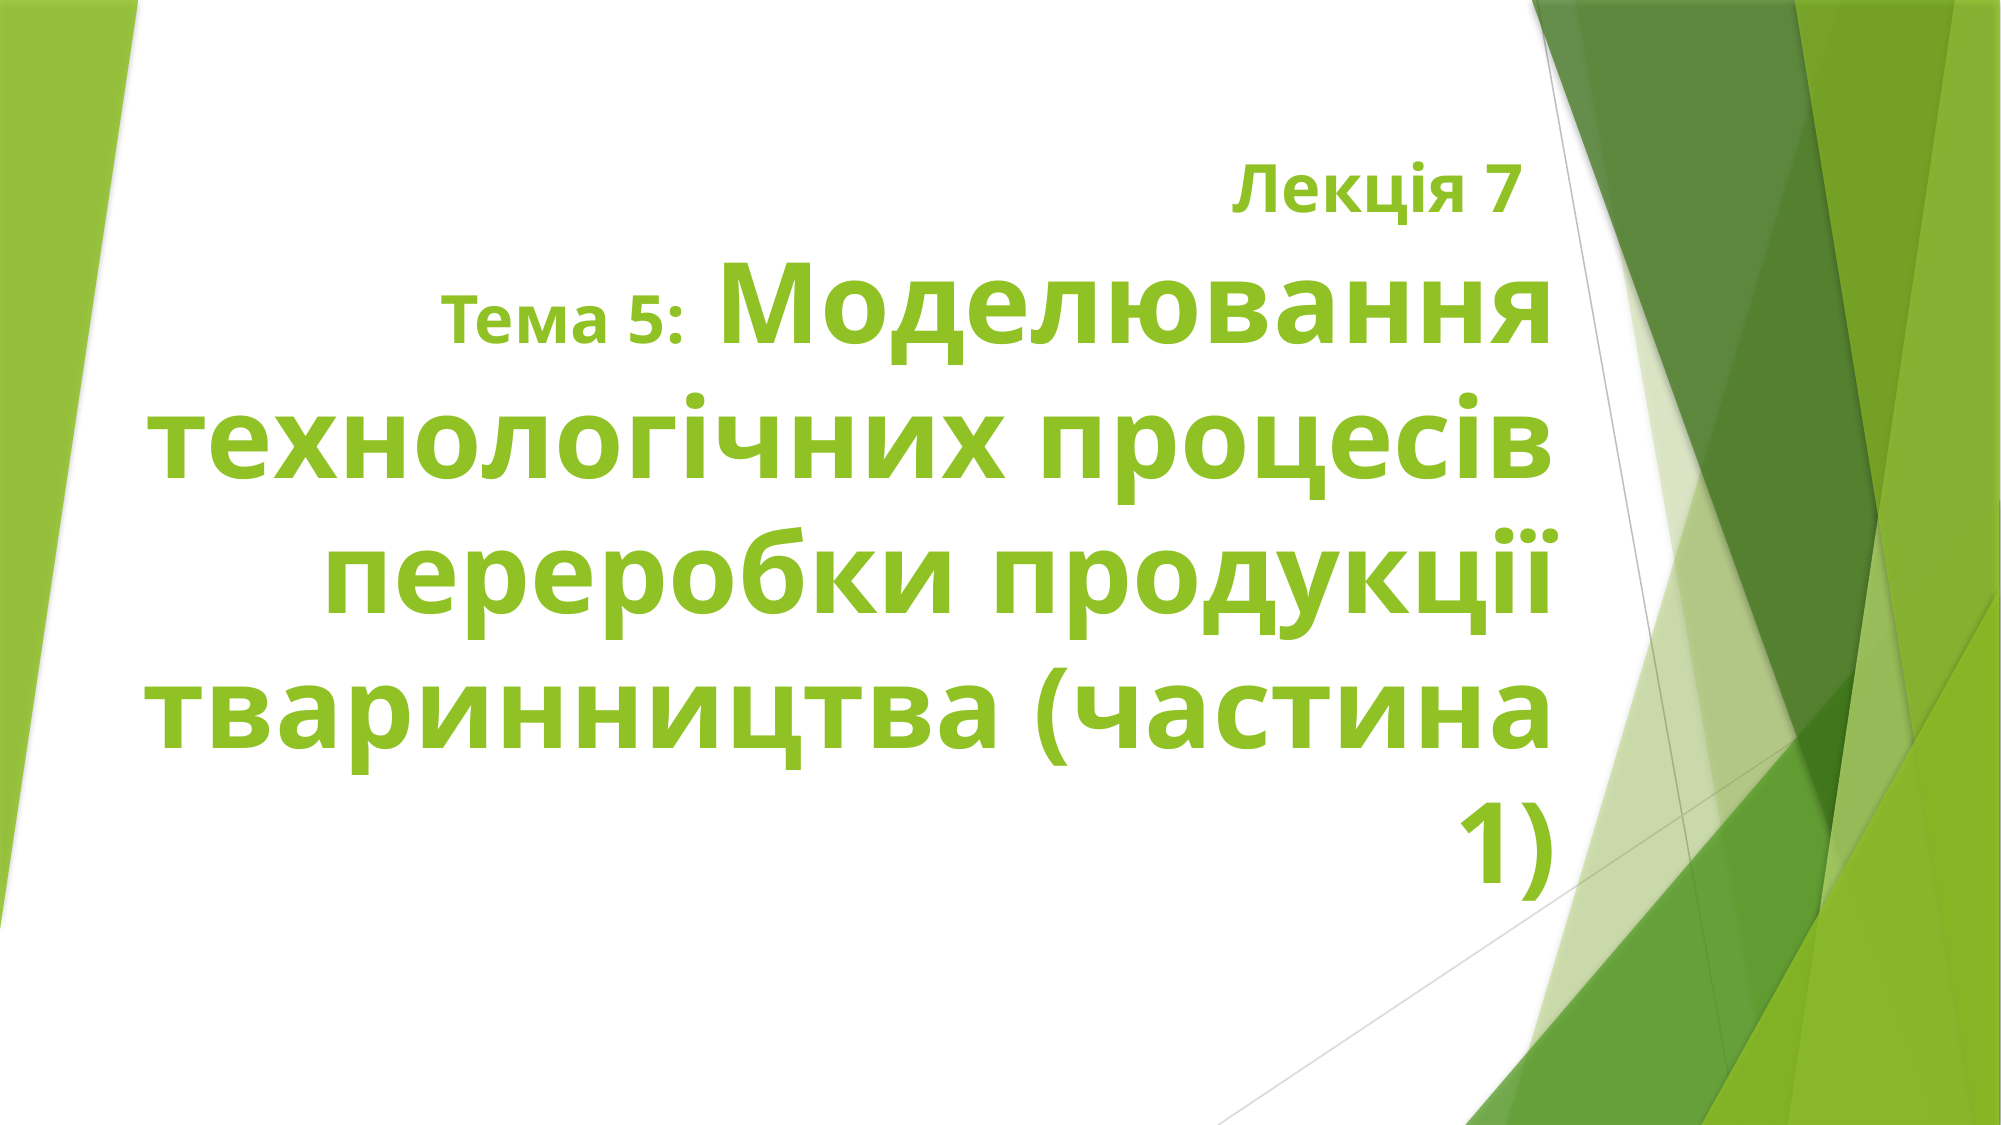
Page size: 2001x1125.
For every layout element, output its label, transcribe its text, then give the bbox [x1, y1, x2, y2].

subtitle Лекція 7 [463, 138, 1539, 250]
title Тема 5: Моделювання технологічних процесів переробки продукції тваринництва (частина 1) [115, 237, 1573, 914]
